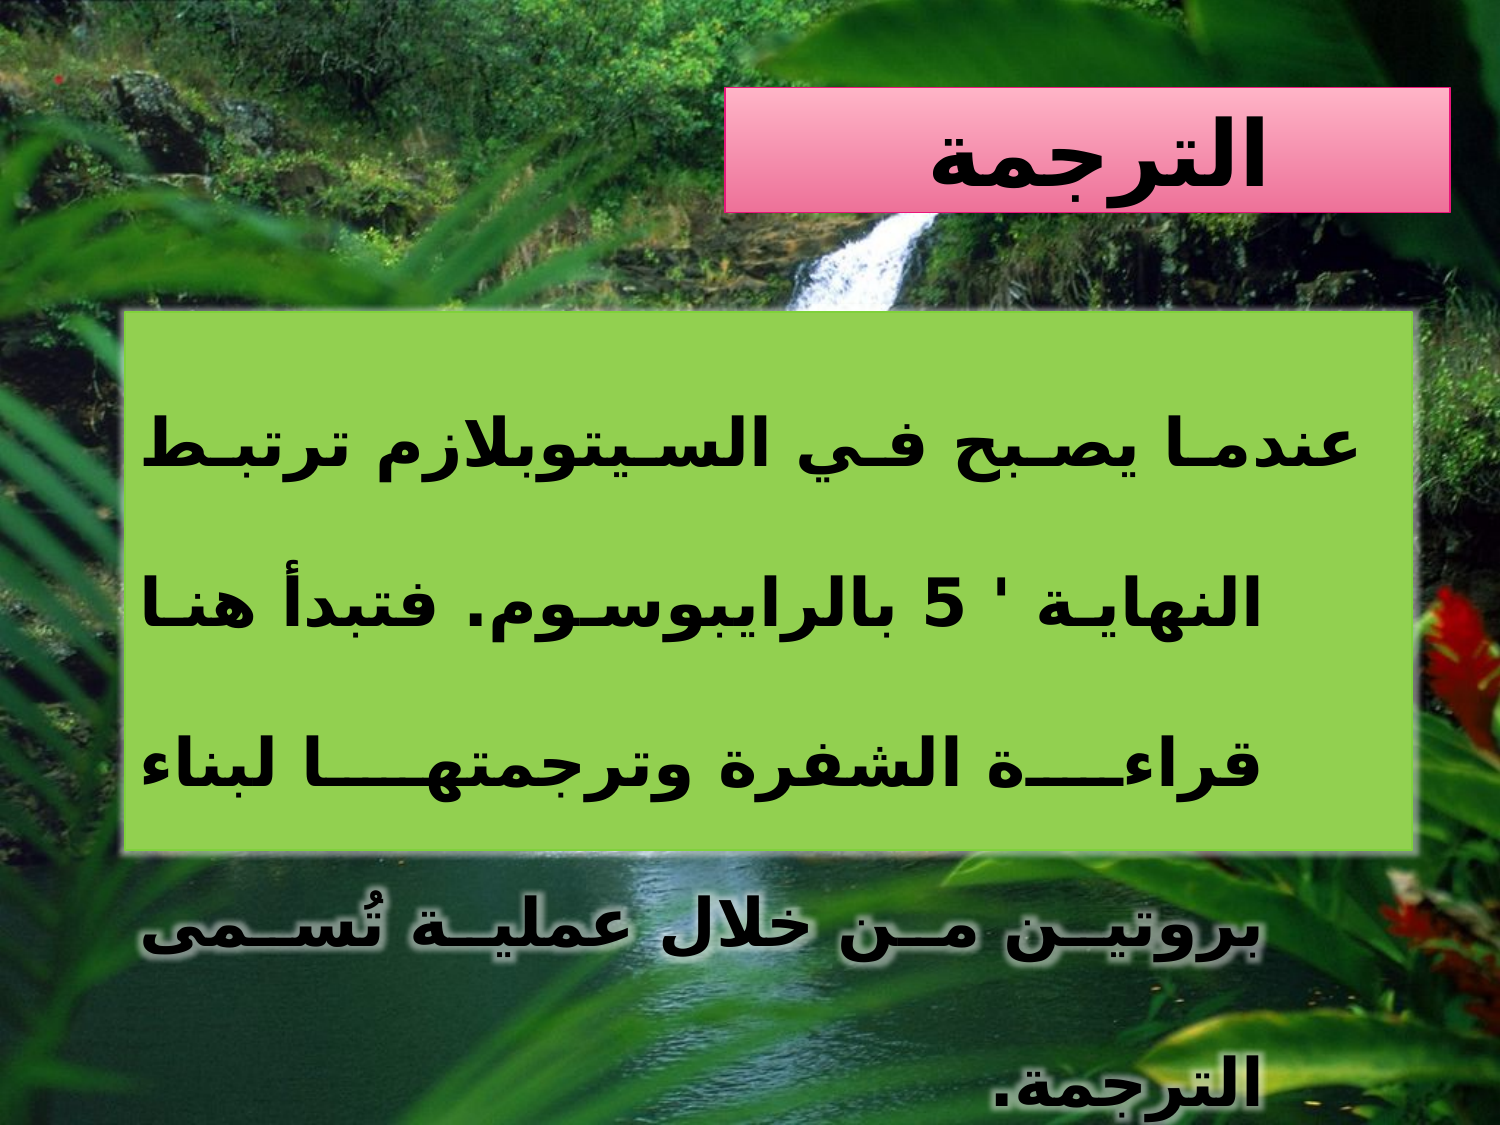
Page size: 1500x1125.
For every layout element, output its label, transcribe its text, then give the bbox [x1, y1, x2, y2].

text_box عندما يصبح في السيتوبلازم ترتبط النهاية ' 5 بالرايبوسوم. فتبدأ هنا قراءة الشفرة وترجمتها لبناء بروتين من خلال عملية تُسمى الترجمة. [124, 311, 1413, 851]
title الترجمة [724, 87, 1451, 213]
picture [0, 0, 1500, 1125]
